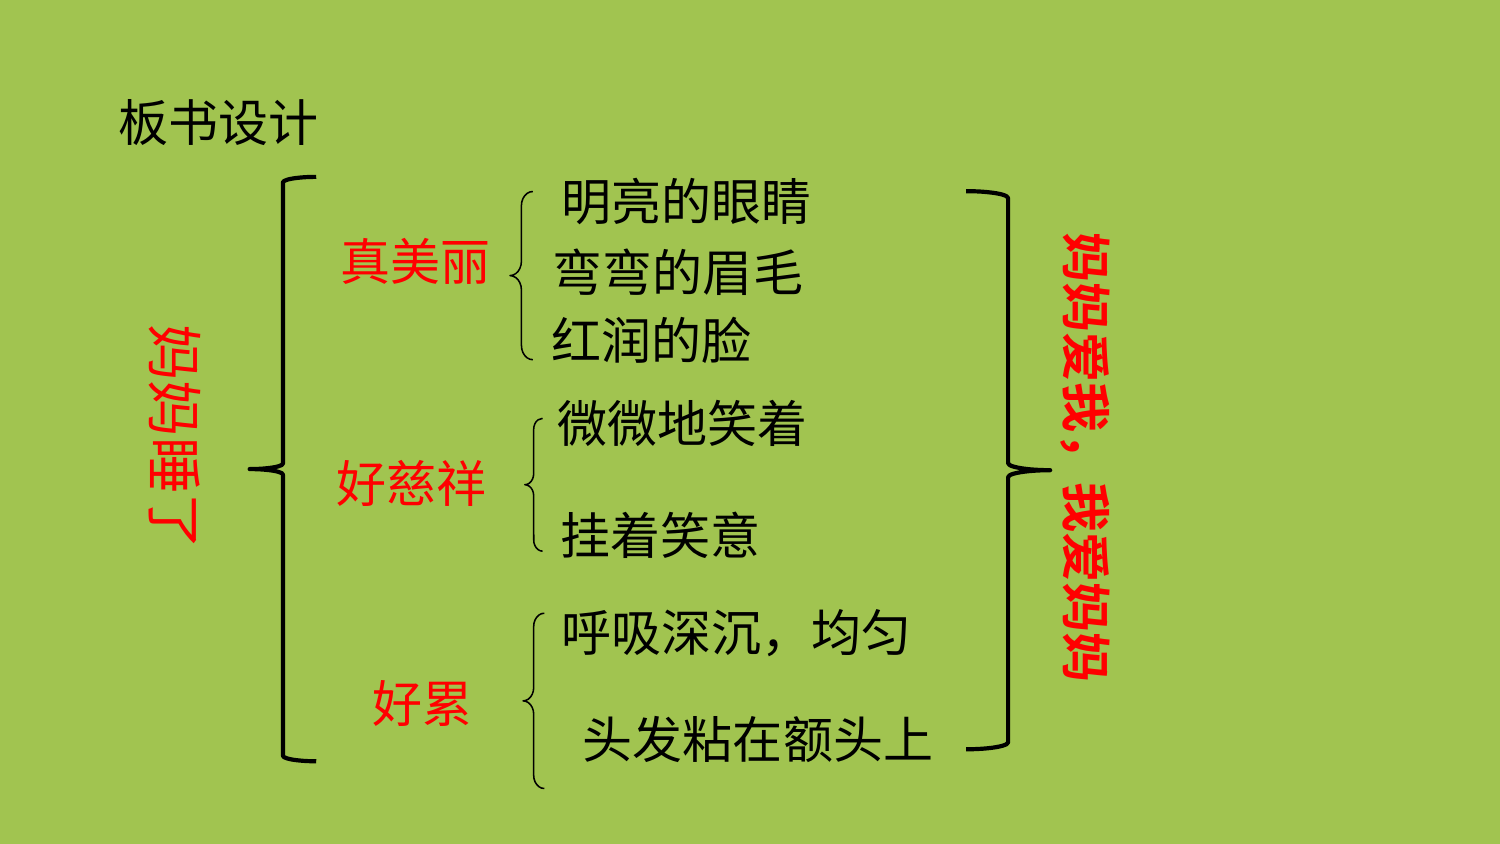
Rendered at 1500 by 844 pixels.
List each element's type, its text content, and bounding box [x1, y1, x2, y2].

text_box 好累 [361, 661, 497, 740]
text_box [966, 190, 1051, 751]
text_box 板书设计 [78, 91, 360, 151]
text_box 真美丽 [329, 224, 521, 296]
text_box [510, 191, 533, 360]
text_box [524, 418, 543, 552]
text_box 妈妈睡了 [130, 318, 222, 597]
text_box [248, 176, 317, 763]
text_box 好慈祥 [324, 446, 498, 518]
text_box 弯弯的眉毛 [541, 235, 826, 308]
text_box 微微地笑着 [546, 386, 820, 458]
text_box [523, 613, 545, 789]
text_box 头发粘在额头上 [571, 702, 956, 774]
text_box 明亮的眼睛 [550, 165, 835, 237]
text_box 红润的脸 [539, 297, 775, 377]
text_box 妈妈爱我，我爱妈妈 [1045, 227, 1130, 844]
text_box 呼吸深沉，均匀 [550, 595, 935, 667]
text_box 挂着笑意 [548, 498, 783, 570]
